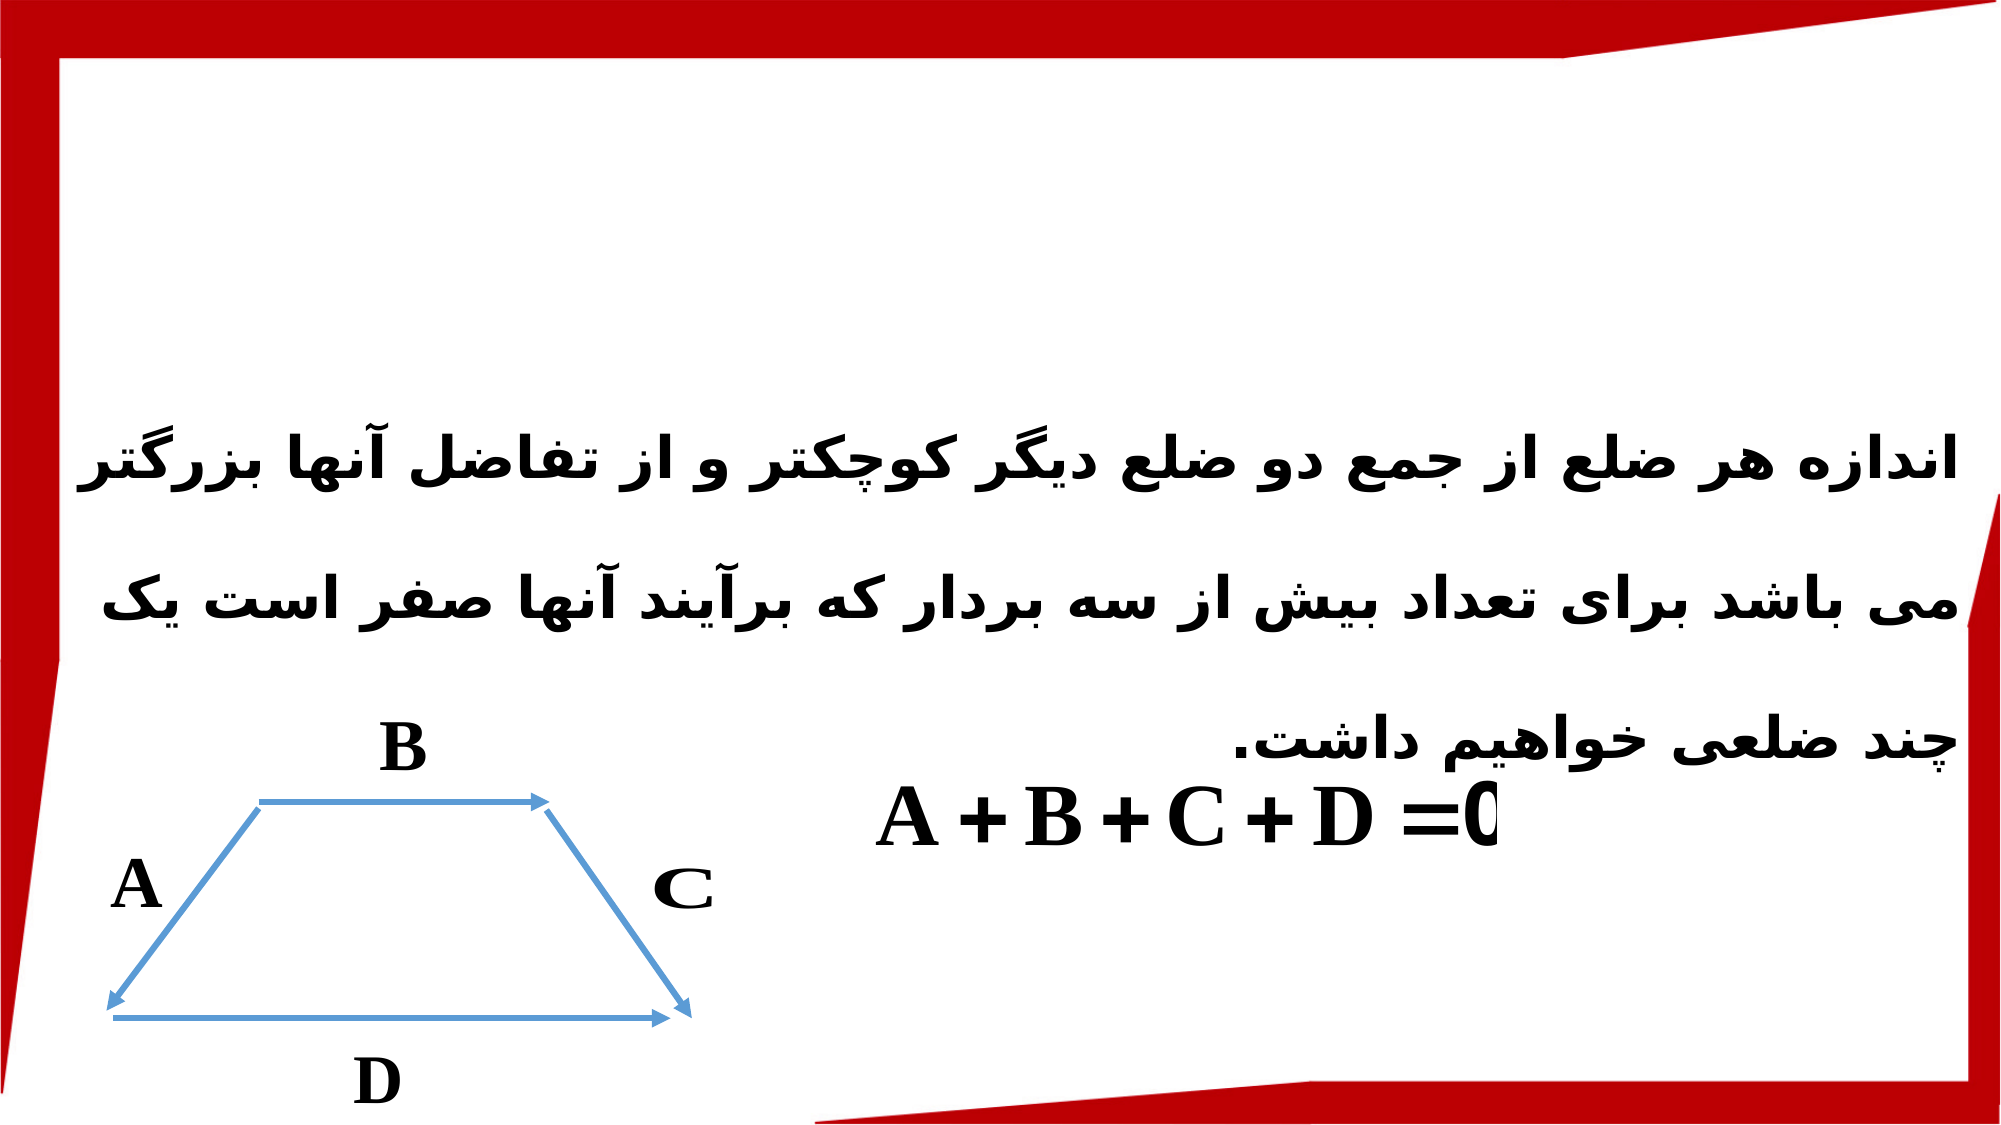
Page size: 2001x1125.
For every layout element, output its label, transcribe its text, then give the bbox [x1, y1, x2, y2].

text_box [720, 387, 871, 455]
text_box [692, 845, 721, 915]
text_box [546, 809, 692, 1019]
text_box اندازه هر ضلع از جمع دو ضلع دیگر کوچکتر و از تفاضل آنها بزرگتر می باشد برای تعداد بیش از سه بردار که برآیند آنها صفر است یک چند ضلعی خواهیم داشت. [33, 342, 1977, 778]
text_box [870, 751, 1497, 854]
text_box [106, 808, 259, 1011]
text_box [377, 693, 432, 775]
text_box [350, 1030, 405, 1108]
picture [0, 0, 2001, 1125]
